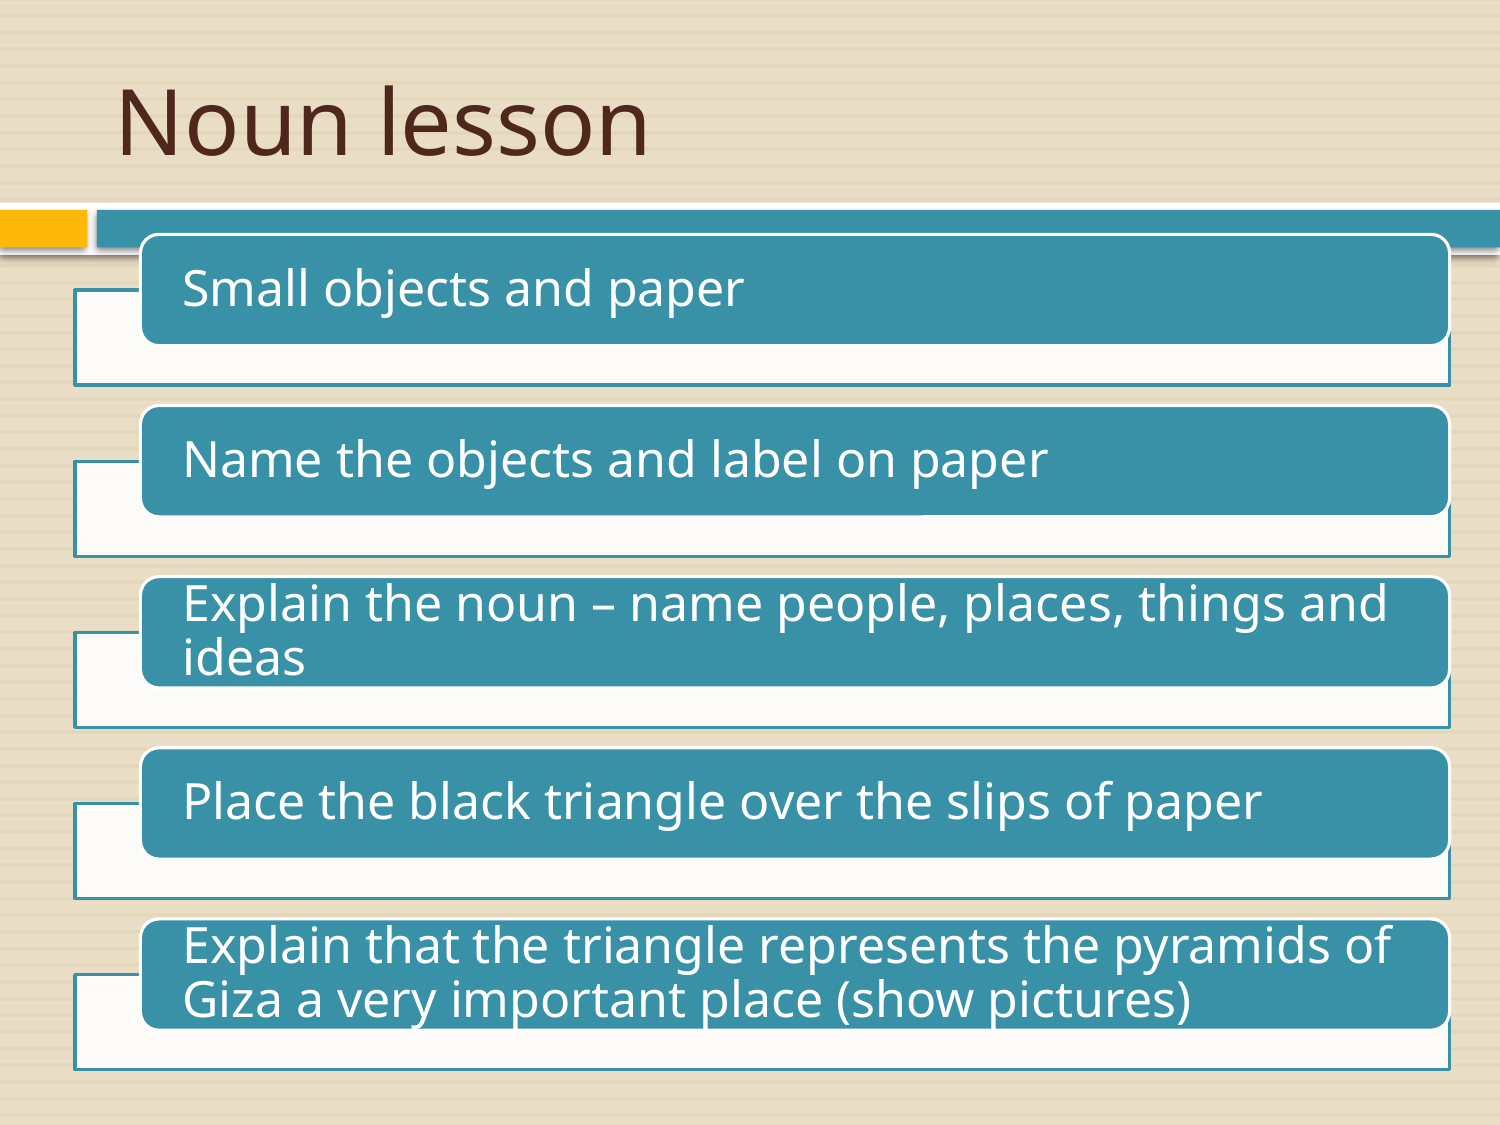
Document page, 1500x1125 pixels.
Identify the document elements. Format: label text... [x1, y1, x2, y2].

title Noun lesson [99, 37, 1438, 201]
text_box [74, 228, 1451, 1076]
